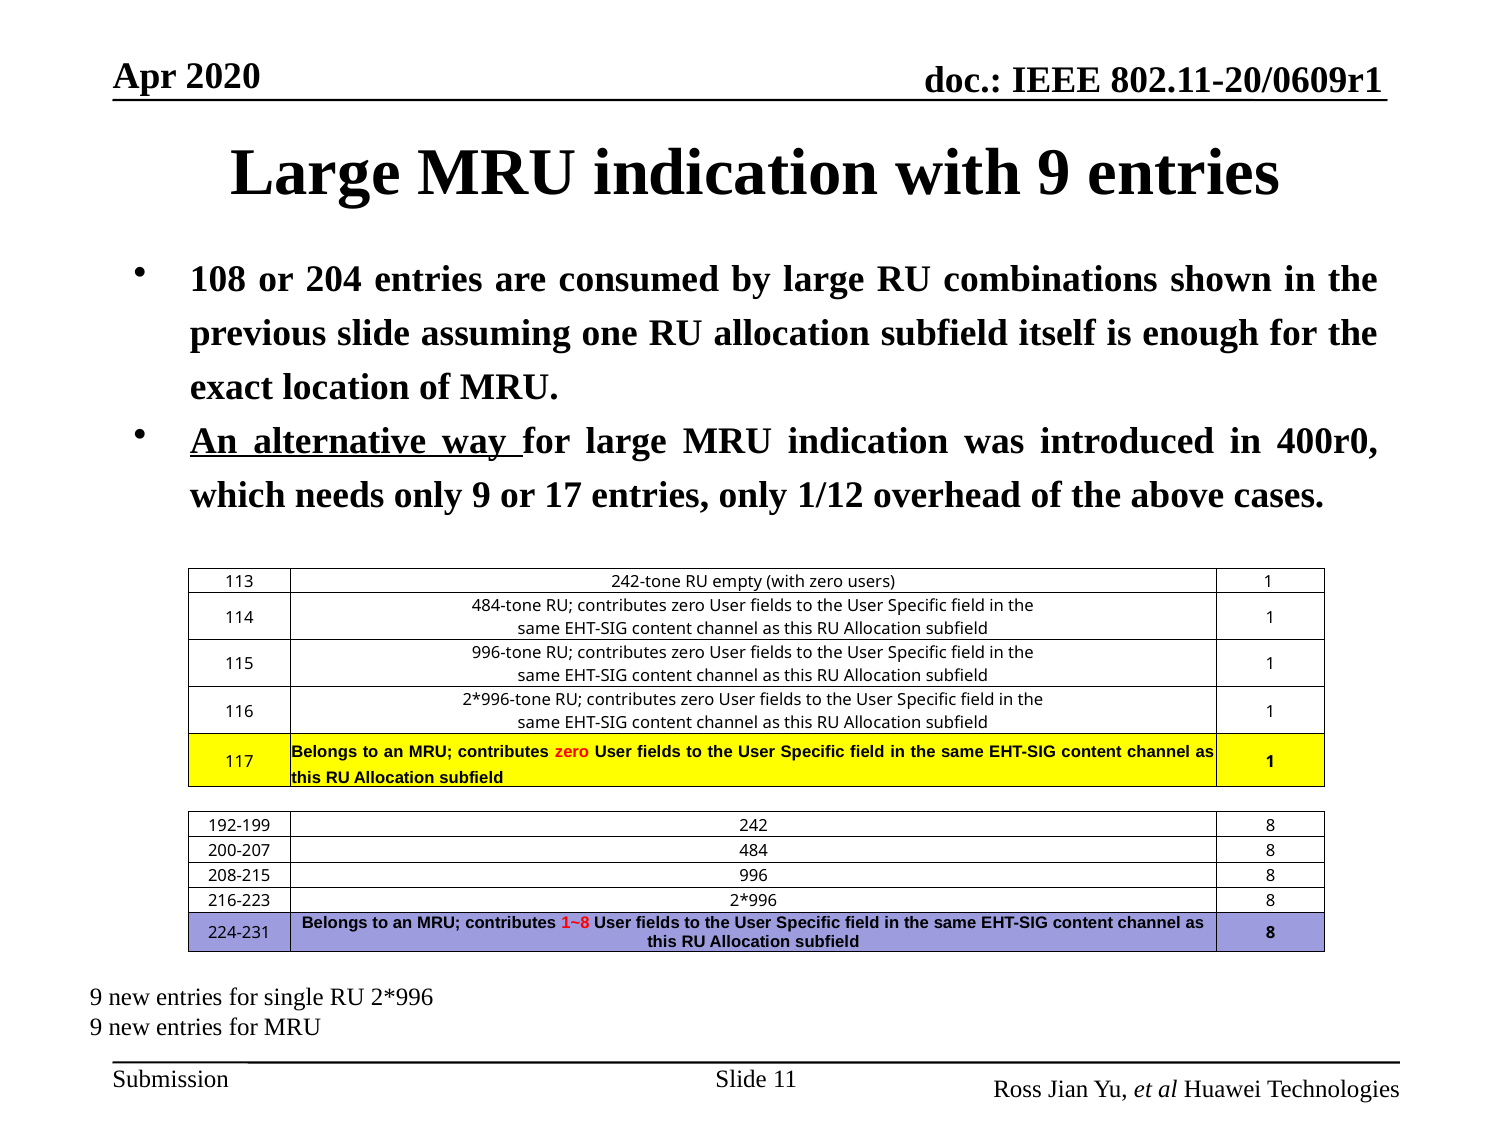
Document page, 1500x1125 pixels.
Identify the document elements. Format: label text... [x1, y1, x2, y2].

table_cell 117 [189, 734, 290, 786]
table_cell 1 [1217, 640, 1324, 686]
table_cell 996-tone RU; contributes zero User fields to the User Specific field in the same EHT-SIG content channel as this RU Allocation subfield [291, 640, 1216, 686]
table_cell 216-223 [189, 888, 290, 912]
table_cell 2*996-tone RU; contributes zero User fields to the User Specific field in the same EHT-SIG content channel as this RU Allocation subfield [291, 687, 1216, 733]
table_cell 1 [1217, 593, 1324, 639]
table_cell 224-231 [189, 913, 290, 951]
table_header 8 [1217, 812, 1324, 836]
table_cell 200-207 [189, 837, 290, 862]
table_cell Belongs to an MRU; contributes 1~8 User fields to the User Specific field in the same EHT-SIG content channel as this RU Allocation subfield [291, 913, 1216, 951]
table_cell 484 [291, 837, 1216, 862]
table_cell 116 [189, 687, 290, 733]
table_cell 8 [1217, 863, 1324, 887]
table_cell Belongs to an MRU; contributes zero User fields to the User Specific field in the same EHT-SIG content channel as this RU Allocation subfield [291, 734, 1216, 786]
table_cell 8 [1217, 837, 1324, 862]
table_cell 208-215 [189, 863, 290, 887]
text_box 9 new entries for single RU 2*996 9 new entries for MRU [74, 973, 463, 1048]
table_cell 114 [189, 593, 290, 639]
table_header 242-tone RU empty (with zero users) [291, 569, 1216, 592]
text_box 108 or 204 entries are consumed by large RU combinations shown in the previous slide assuming one RU allocation subfield itself is enough for the exact location of MRU. An alternative way for large MRU indication was introduced in 400r0, which needs only 9 or 17 entries, only 1/12 overhead of the above cases. [118, 237, 1394, 900]
table_cell 1 [1217, 687, 1324, 733]
table_header 113 [189, 569, 290, 592]
table_header 242 [291, 812, 1216, 836]
table_cell 8 [1217, 888, 1324, 912]
slide_number Slide 11 [712, 1061, 800, 1093]
table_cell 1 [1217, 734, 1324, 786]
table_cell 996 [291, 863, 1216, 887]
table_header 1 [1217, 569, 1324, 592]
table_cell 115 [189, 640, 290, 686]
table_cell 2*996 [291, 888, 1216, 912]
table_header 192-199 [189, 812, 290, 836]
table_cell 8 [1217, 913, 1324, 951]
title Large MRU indication with 9 entries [99, 123, 1413, 212]
table_cell 484-tone RU; contributes zero User fields to the User Specific field in the same EHT-SIG content channel as this RU Allocation subfield [291, 593, 1216, 639]
